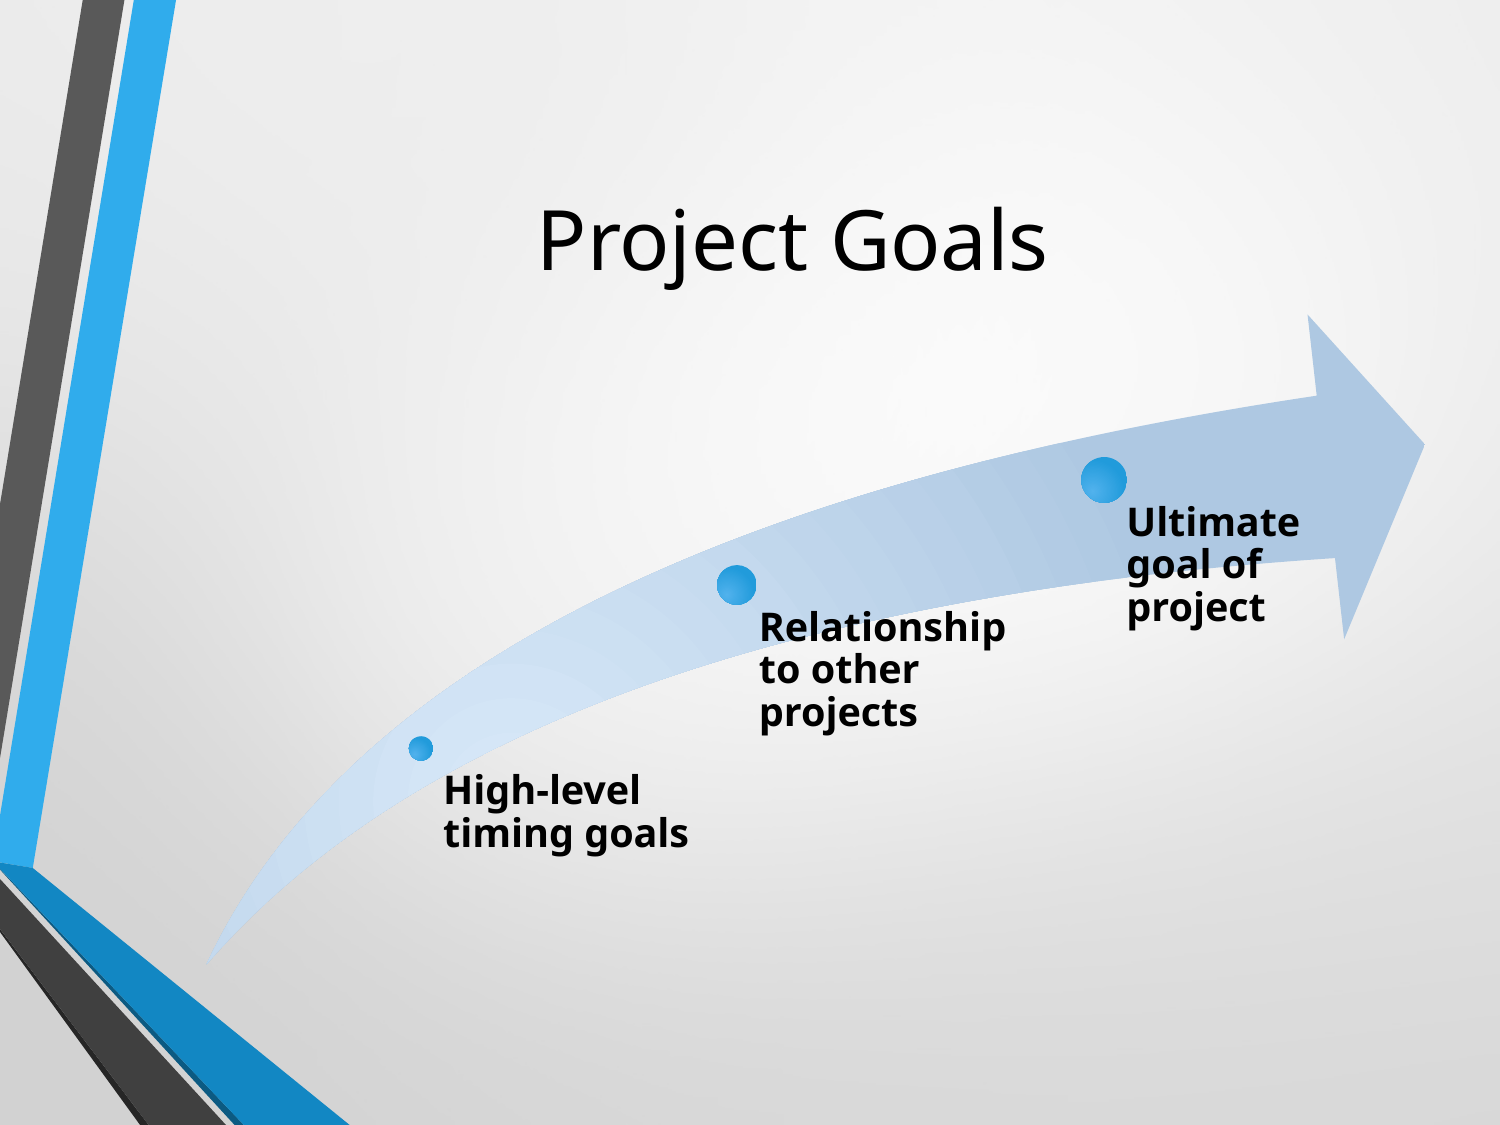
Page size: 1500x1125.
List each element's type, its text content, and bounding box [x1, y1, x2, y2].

title Project Goals [161, 75, 1425, 400]
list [206, 314, 1426, 965]
